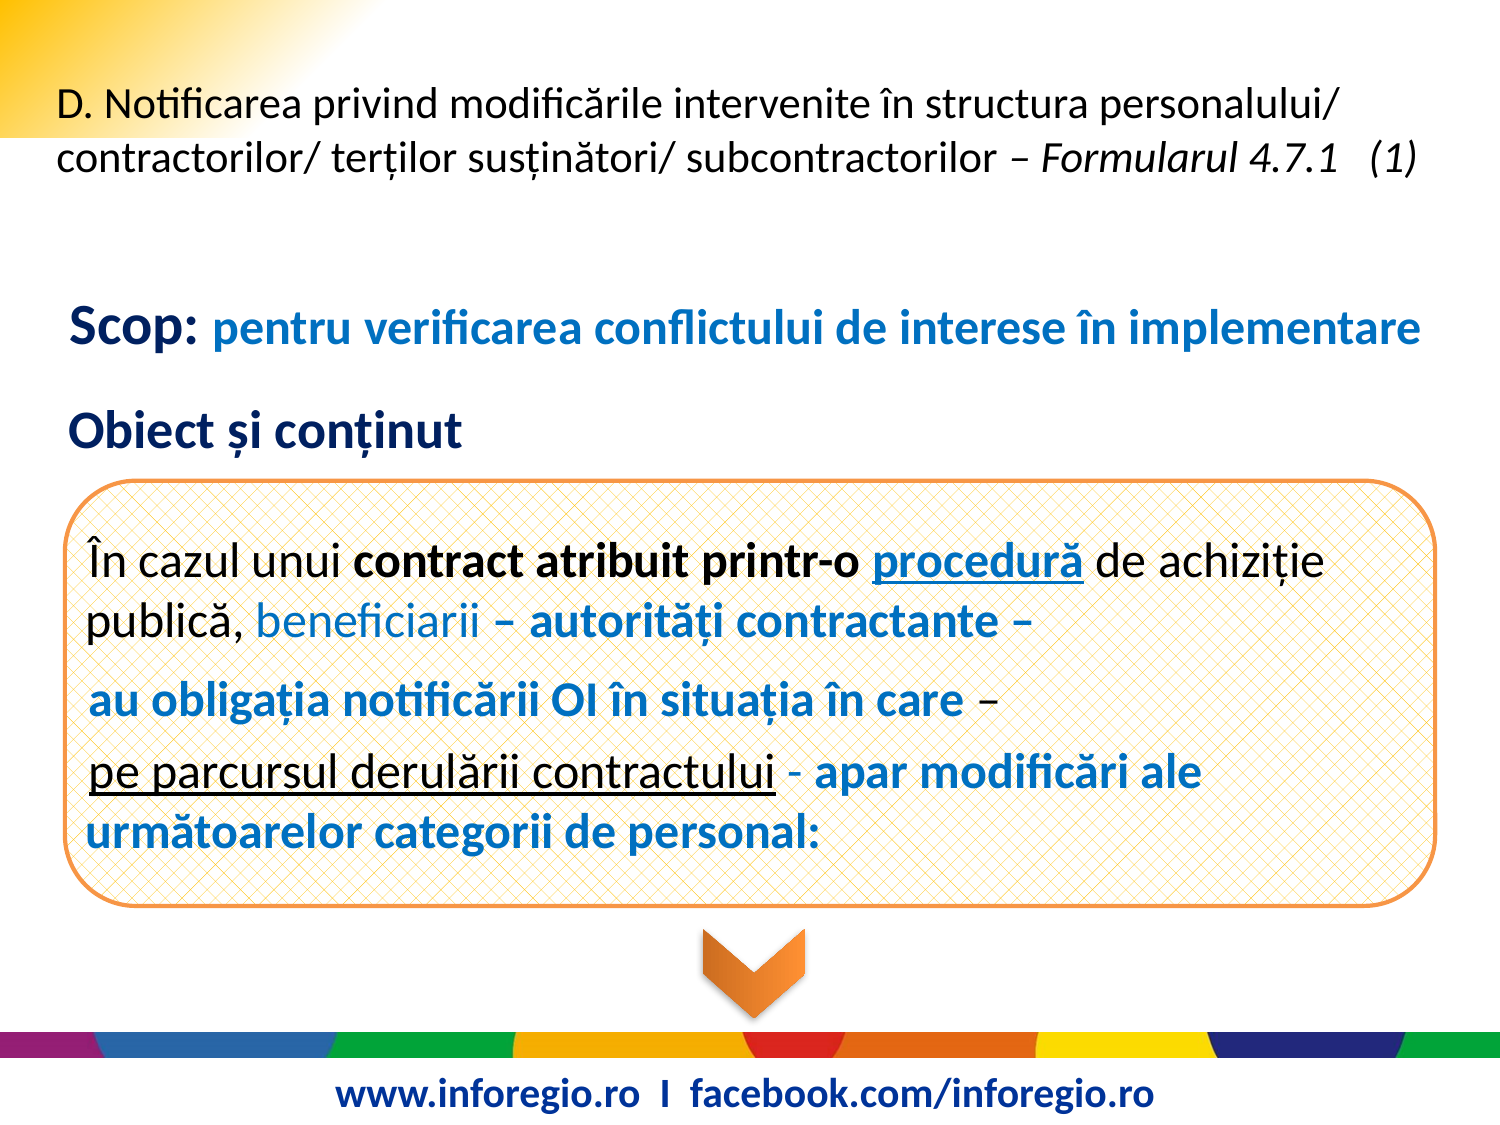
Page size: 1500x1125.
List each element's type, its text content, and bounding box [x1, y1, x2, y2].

picture [0, 1032, 53, 1058]
title D. Notificarea privind modificările intervenite în structura personalului/ contractorilor/ terților susținători/ subcontractorilor – Formularul 4.7.1 (1) [41, 0, 1459, 256]
list Scop: pentru verificarea conflictului de interese în implementare Obiect și conținut [53, 278, 1447, 1059]
picture [1447, 1032, 1500, 1058]
text_box [702, 928, 806, 1019]
text_box În cazul unui contract atribuit printr-o procedură de achiziție publică, beneficiarii – autorități contractante – au obligația notificării OI în situația în care – pe parcursul derulării contractului - apar modificări ale următoarelor categorii de personal: [62, 478, 1438, 909]
